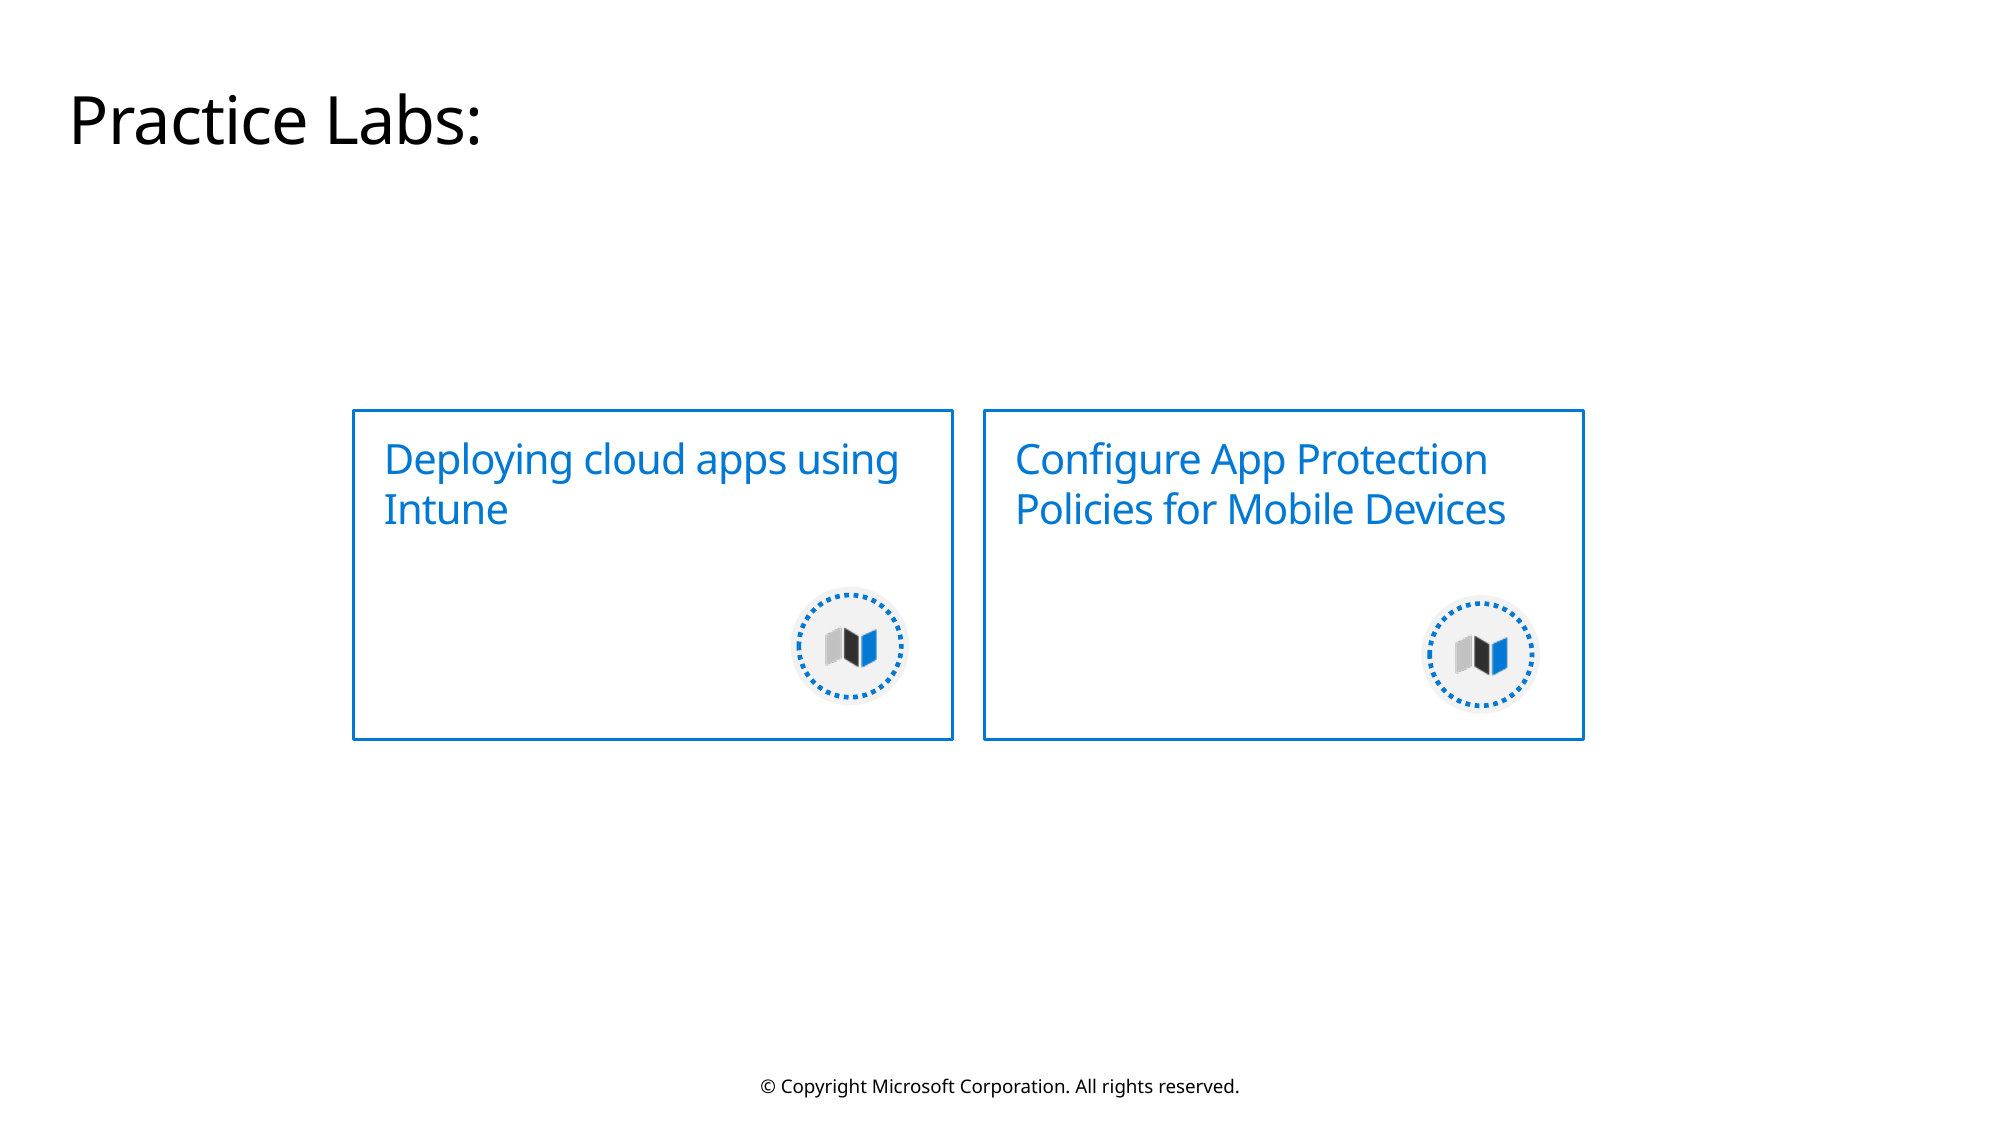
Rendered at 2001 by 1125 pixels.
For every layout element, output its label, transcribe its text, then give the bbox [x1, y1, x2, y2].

title Practice Labs: [68, 72, 1930, 184]
list Configure App Protection Policies for Mobile Devices [983, 409, 1585, 741]
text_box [790, 586, 910, 706]
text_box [1421, 594, 1541, 714]
list Deploying cloud apps using Intune [352, 409, 954, 741]
